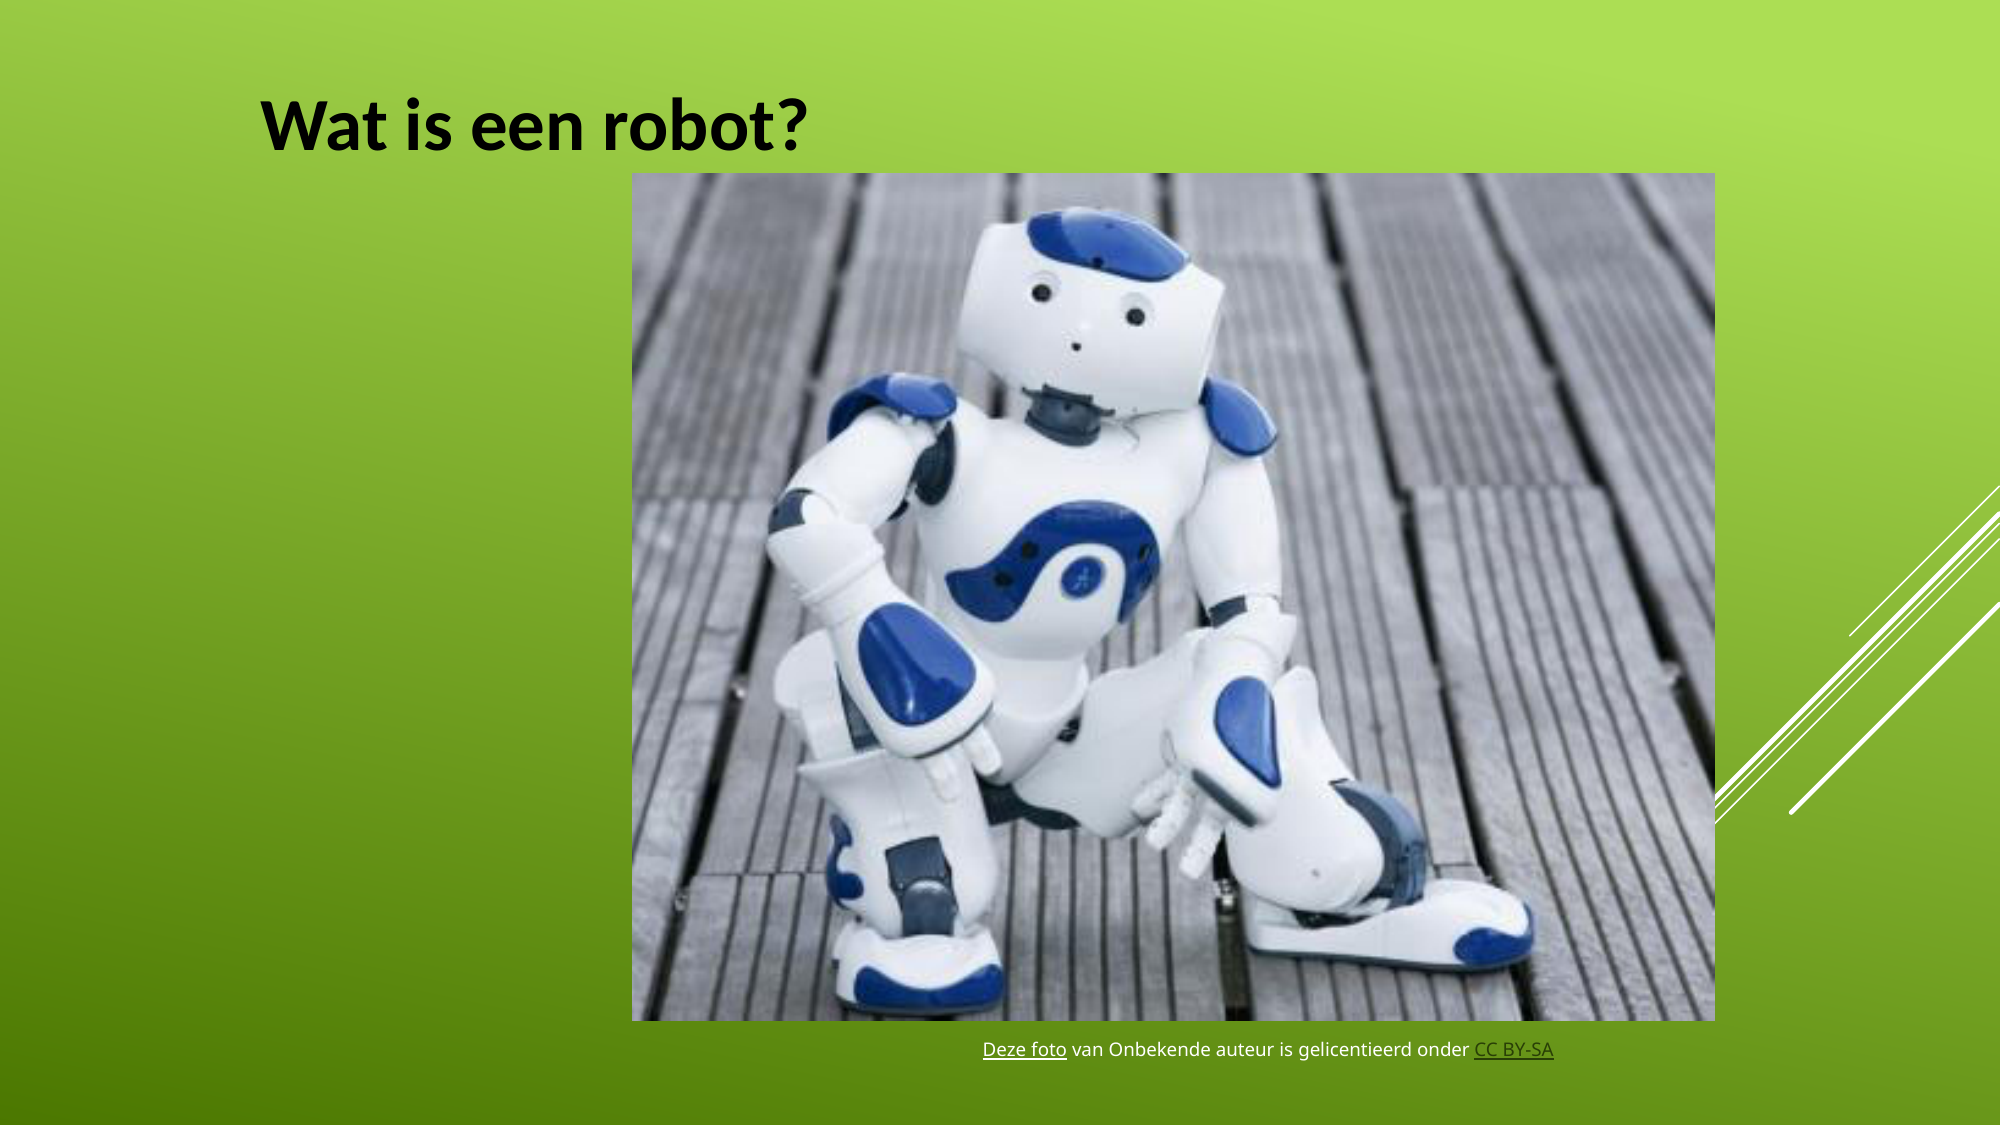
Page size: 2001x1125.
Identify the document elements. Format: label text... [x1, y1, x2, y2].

text_box Deze foto van Onbekende auteur is gelicentieerd onder CC BY-SA [968, 1030, 1661, 1071]
text_box Wat is een robot? [245, 68, 1653, 695]
picture [632, 173, 1715, 1021]
